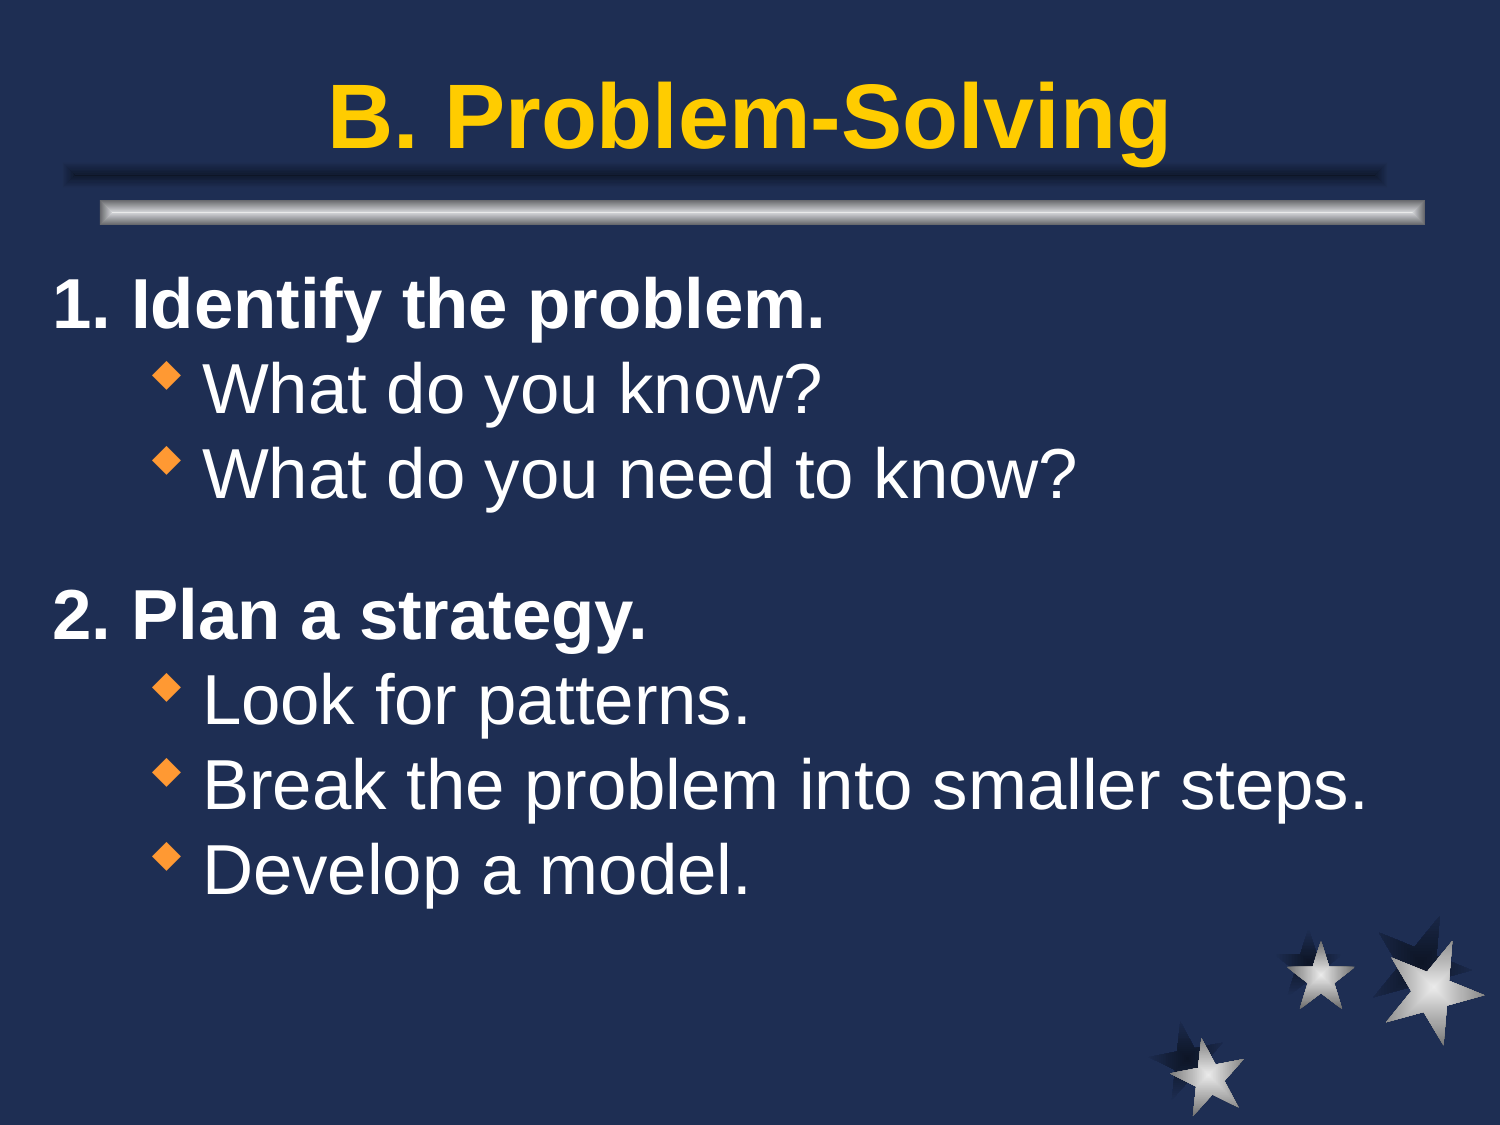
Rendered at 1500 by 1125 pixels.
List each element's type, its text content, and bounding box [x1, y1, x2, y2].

title B. Problem-Solving [112, 37, 1388, 176]
list 1. Identify the problem. What do you know? What do you need to know? 2. Plan a strategy. Look for patterns. Break the problem into smaller steps. Develop a model. [37, 249, 1500, 1076]
